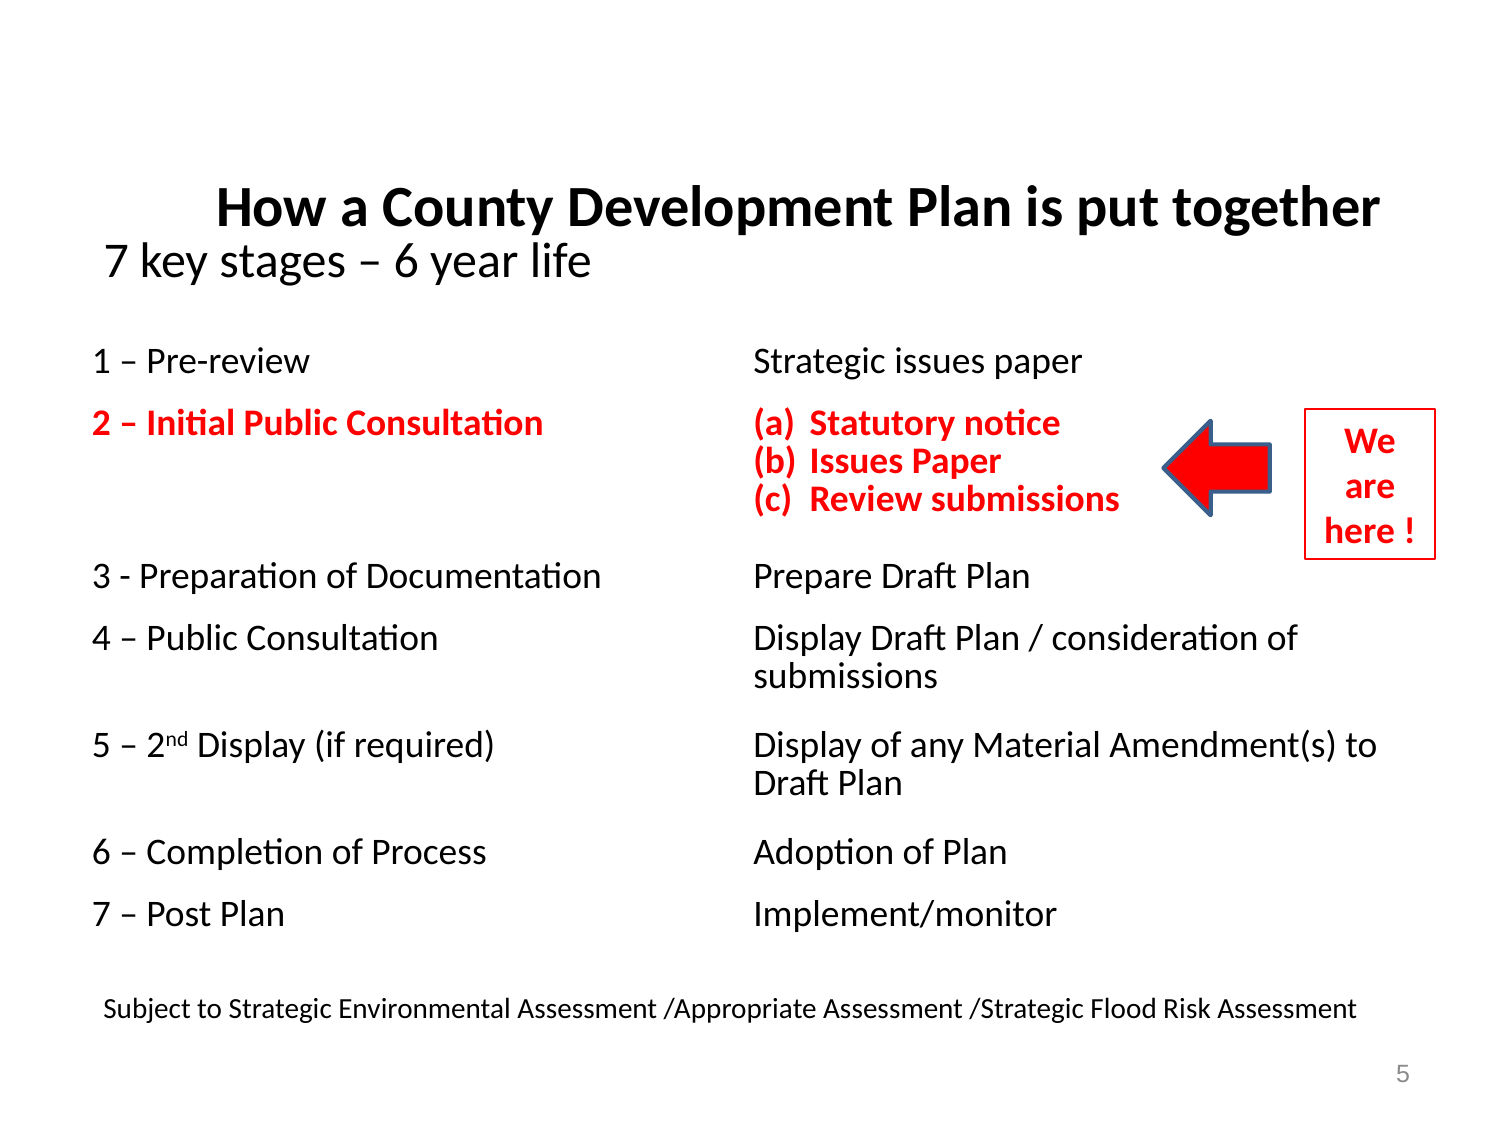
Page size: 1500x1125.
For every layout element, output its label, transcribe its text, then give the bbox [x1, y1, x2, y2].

table_cell Display Draft Plan / consideration of submissions [739, 616, 1399, 721]
table_cell Statutory notice Issues Paper Review submissions [739, 401, 1399, 552]
table_cell 2 – Initial Public Consultation [78, 401, 737, 552]
table_cell Prepare Draft Plan [739, 554, 1399, 614]
table_header 1 – Pre-review [78, 339, 737, 399]
text_box Subject to Strategic Environmental Assessment /Appropriate Assessment /Strategic Flood Risk Assessment [88, 964, 1436, 1032]
table_cell 7 – Post Plan [78, 892, 737, 951]
table_cell Adoption of Plan [739, 830, 1399, 890]
text_box We are here ! [1305, 408, 1435, 559]
table_cell 5 – 2nd Display (if required) [78, 723, 737, 828]
table_cell Implement/monitor [739, 892, 1399, 951]
table_cell 6 – Completion of Process [78, 830, 737, 890]
table_cell 3 - Preparation of Documentation [78, 554, 737, 614]
table_cell Display of any Material Amendment(s) to Draft Plan [739, 723, 1399, 828]
table_header Strategic issues paper [739, 339, 1399, 399]
slide_number 5 [1074, 1042, 1425, 1103]
text_box [1161, 418, 1272, 518]
table_cell 4 – Public Consultation [78, 616, 737, 721]
text_box How a County Development Plan is put together [53, 125, 1483, 313]
